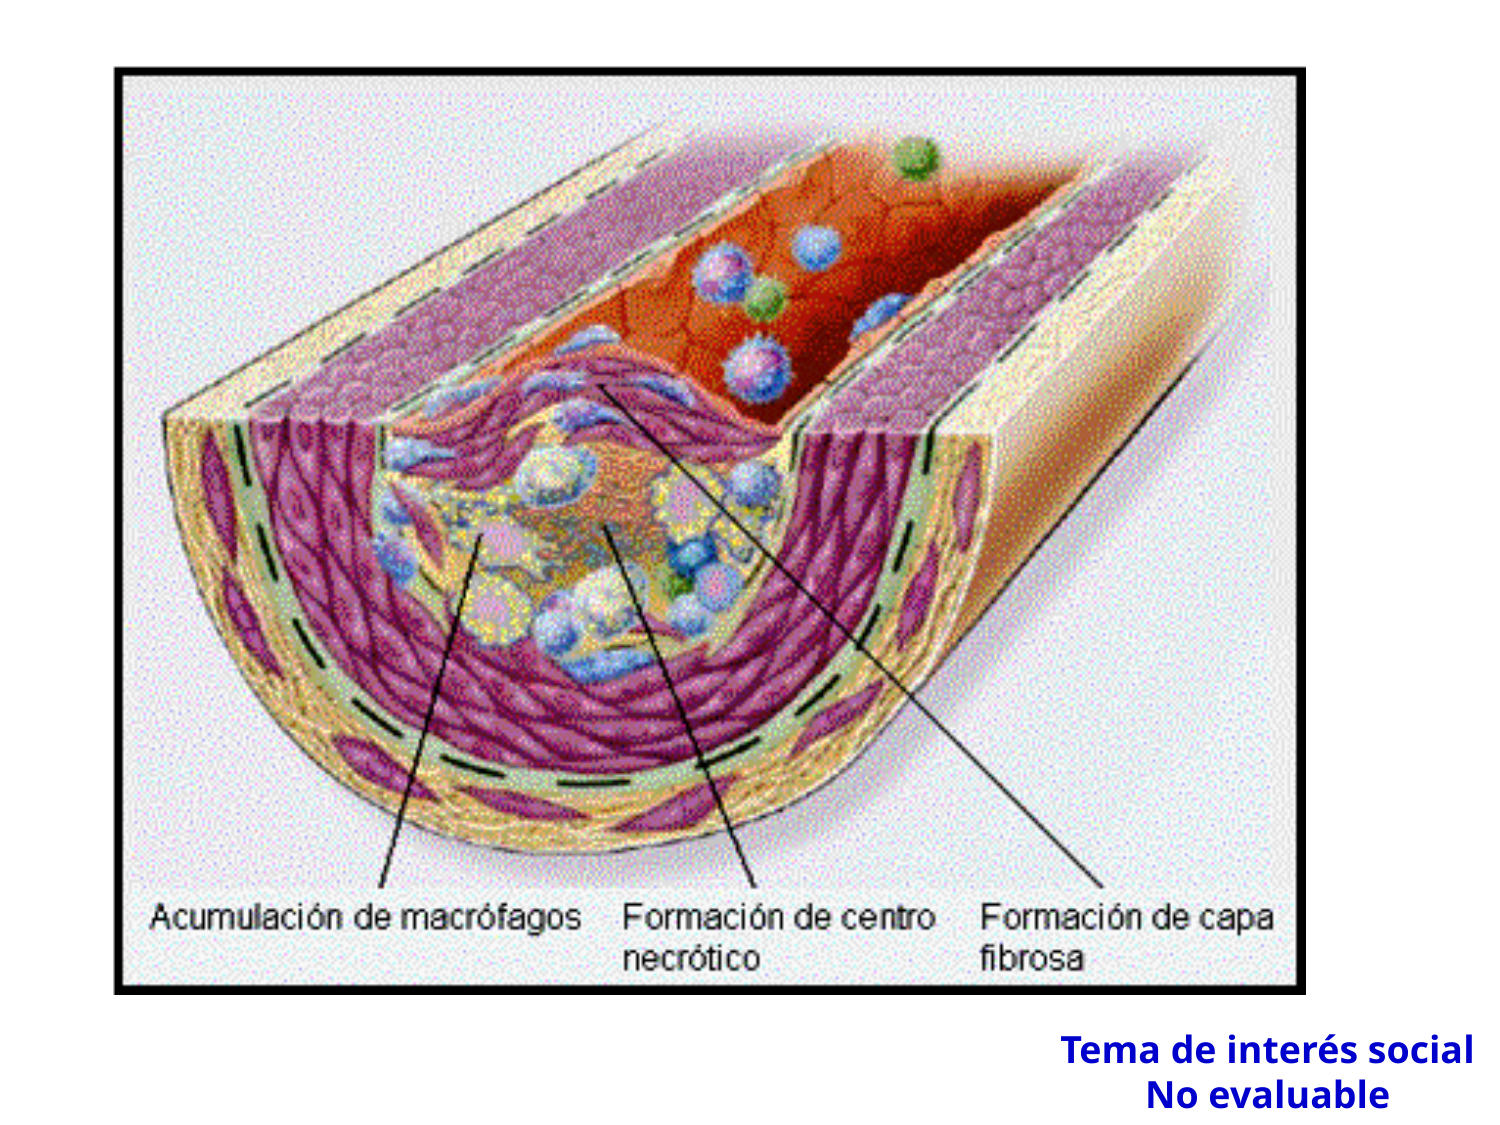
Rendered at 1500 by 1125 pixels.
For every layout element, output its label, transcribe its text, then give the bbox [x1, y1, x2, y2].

picture [111, 65, 1306, 995]
text_box Tema de interés social No evaluable [1045, 1018, 1491, 1124]
